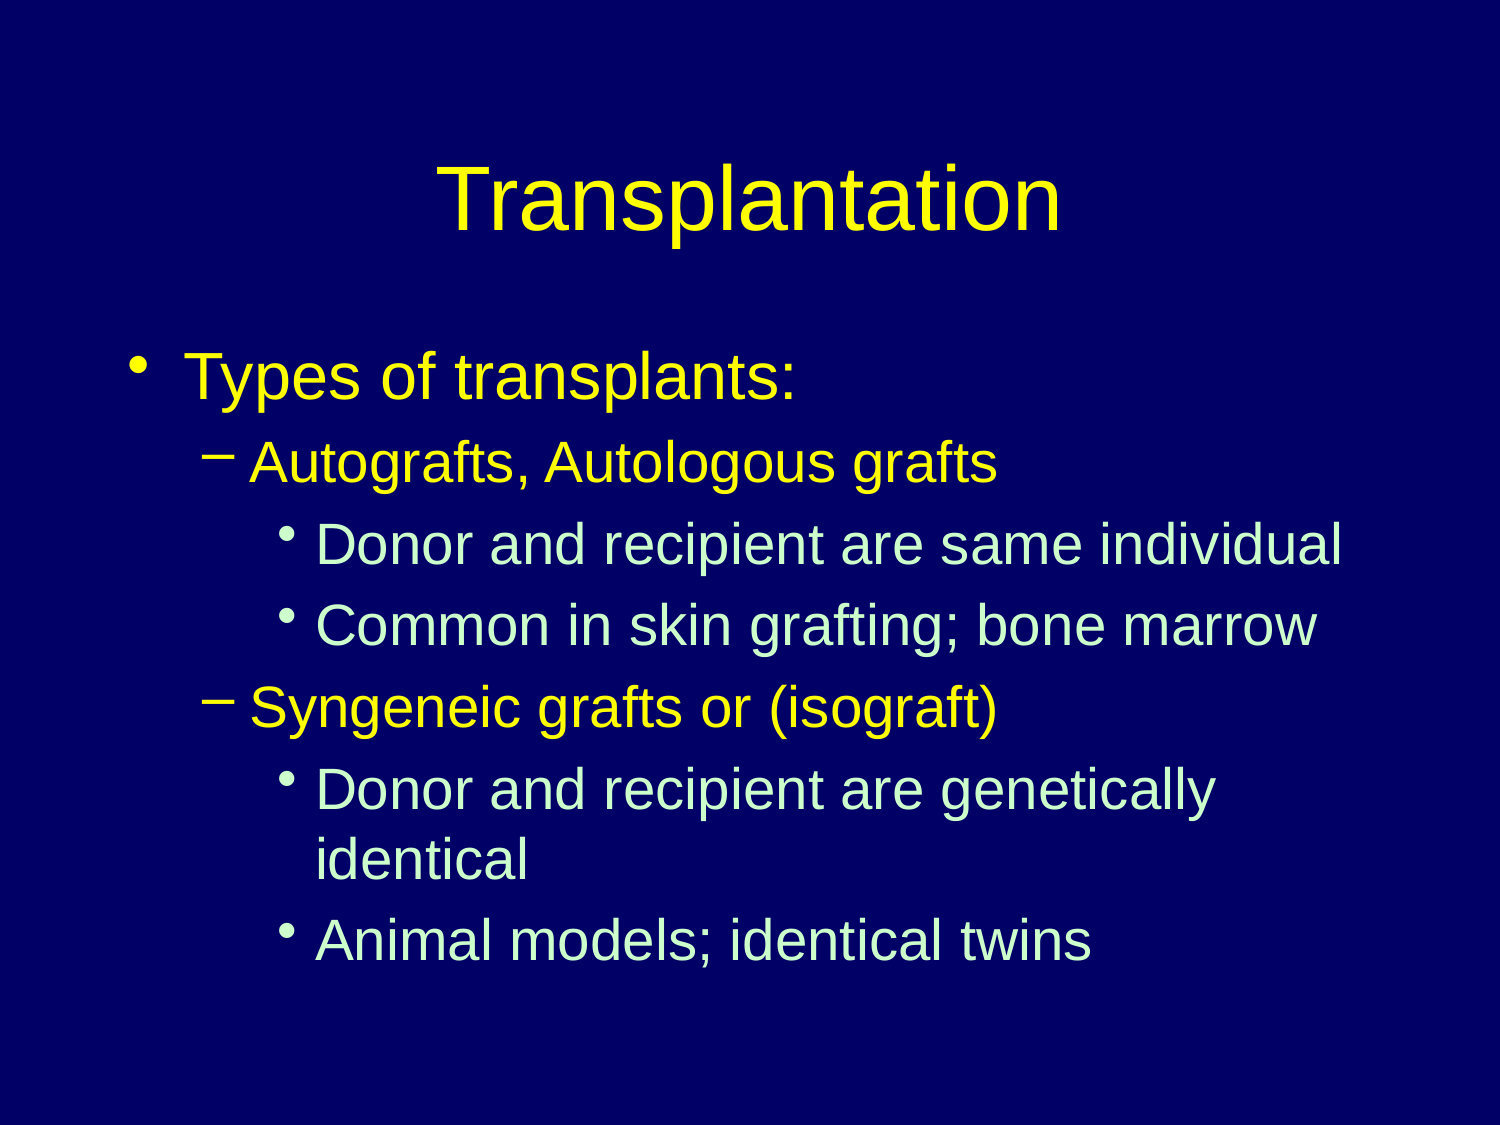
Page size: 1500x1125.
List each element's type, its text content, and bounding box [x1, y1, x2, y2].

list Types of transplants: Autografts, Autologous grafts Donor and recipient are same individual Common in skin grafting; bone marrow Syngeneic grafts or (isograft) Donor and recipient are genetically identical Animal models; identical twins [112, 324, 1388, 1001]
title Transplantation [112, 99, 1388, 288]
